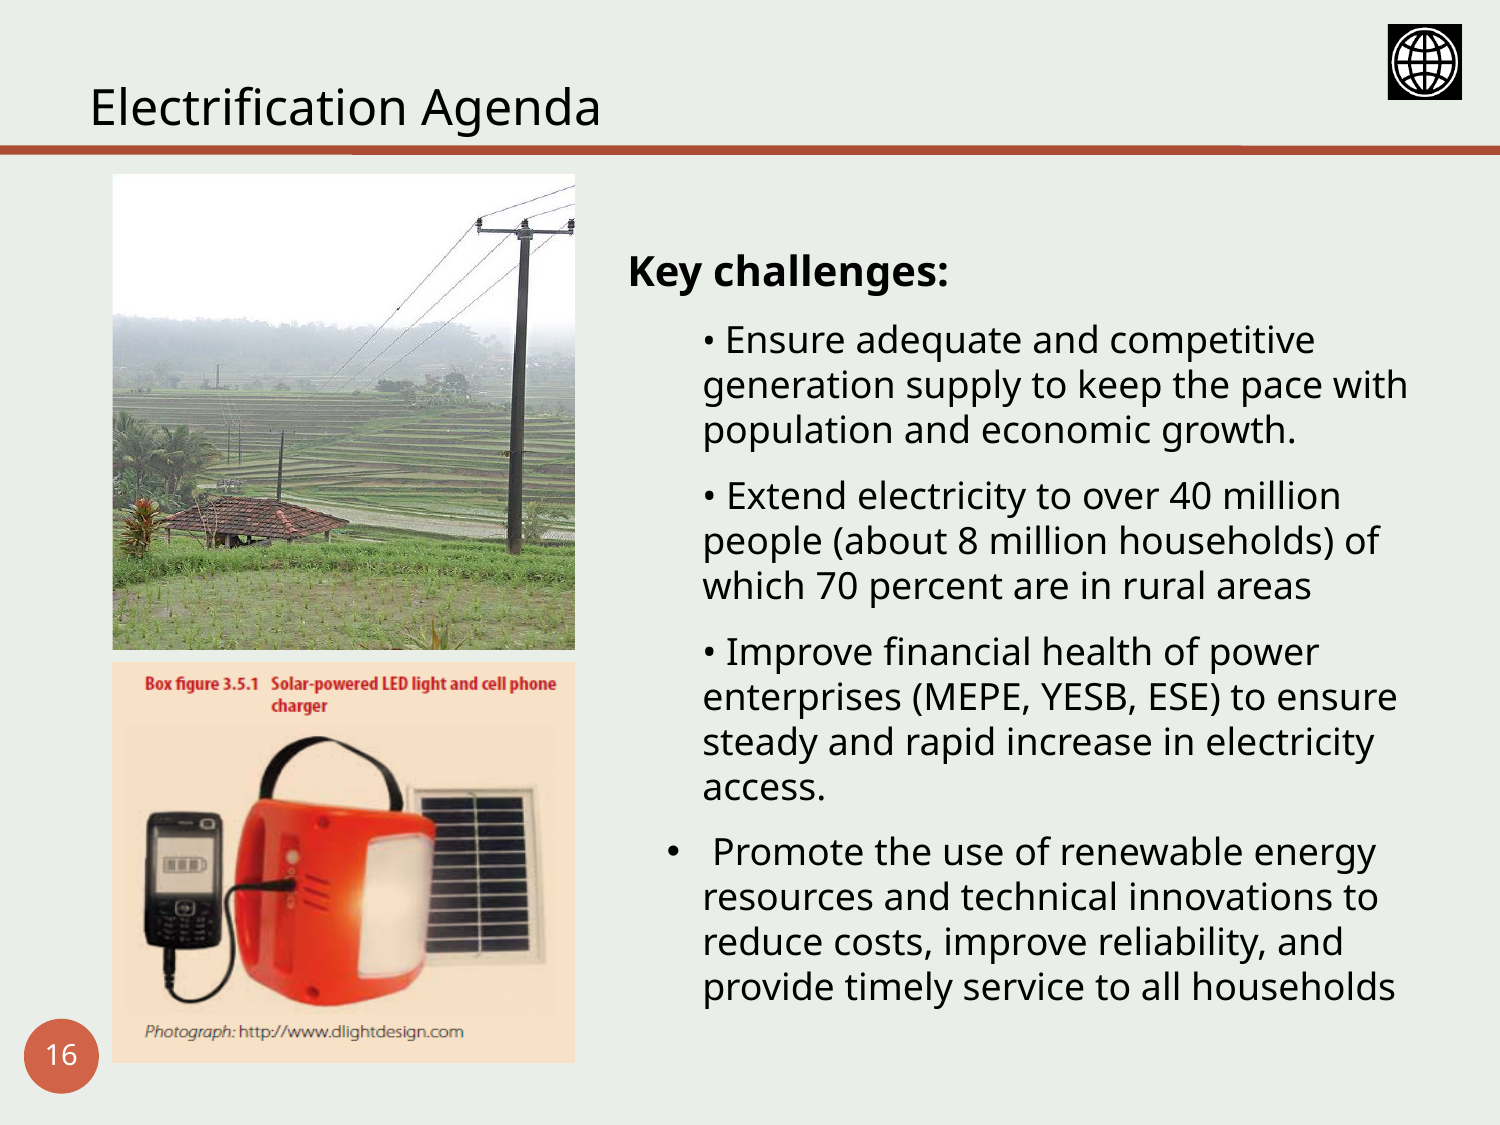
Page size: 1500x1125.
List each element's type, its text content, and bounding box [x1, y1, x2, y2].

picture [112, 174, 576, 651]
picture [1387, 24, 1463, 101]
title Electrification Agenda [75, 24, 1425, 145]
slide_number 16 [23, 1018, 99, 1094]
picture [112, 662, 576, 1063]
text_box Key challenges: • Ensure adequate and competitive generation supply to keep the pace with population and economic growth. • Extend electricity to over 40 million people (about 8 million households) of which 70 percent are in rural areas • Improve financial health of power enterprises (MEPE, YESB, ESE) to ensure steady and rapid increase in electricity access. Promote the use of renewable energy resources and technical innovations to reduce costs, improve reliability, and provide timely service to all households [612, 237, 1475, 1016]
